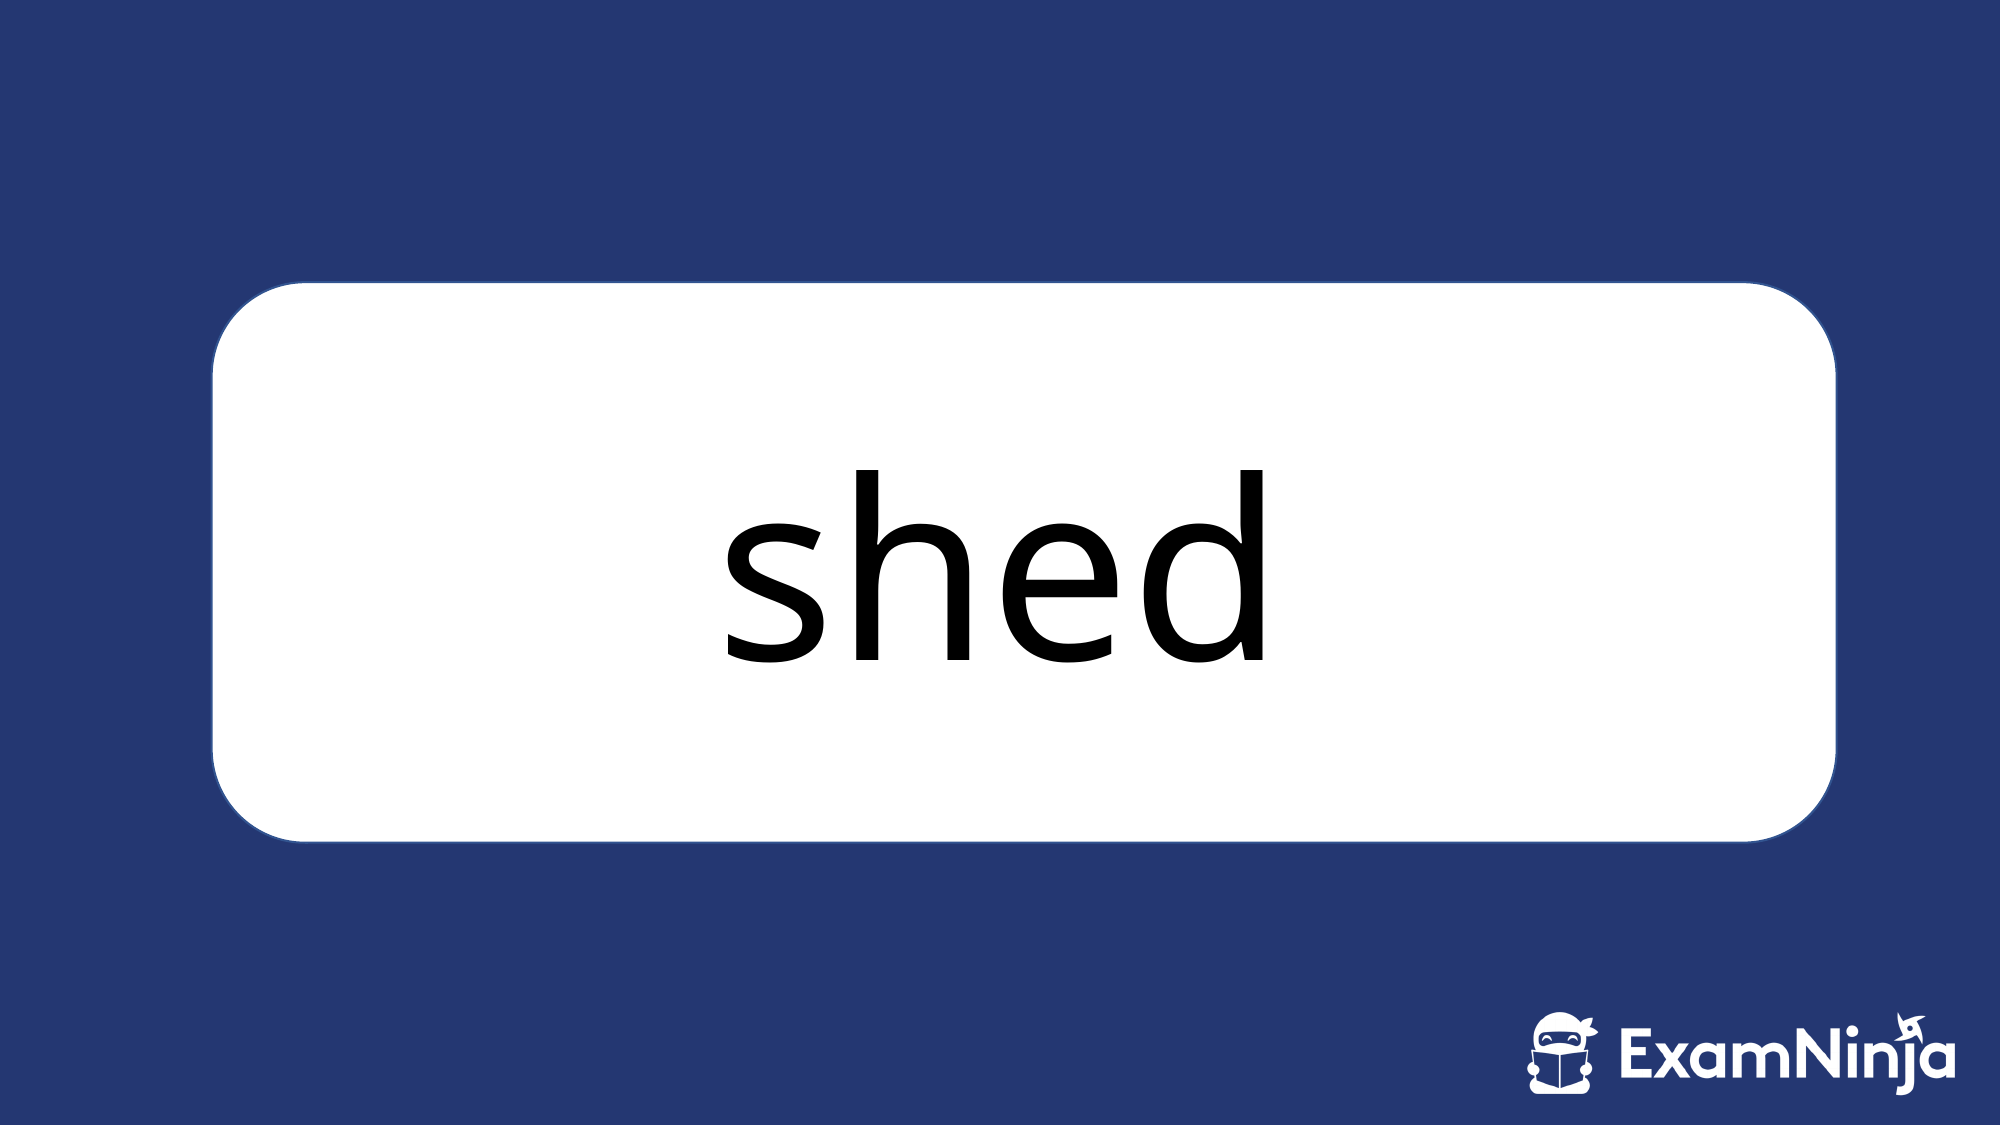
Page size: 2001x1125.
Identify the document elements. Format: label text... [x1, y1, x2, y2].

text_box [210, 719, 1838, 844]
text_box shed [143, 403, 1857, 719]
picture [1501, 1003, 1979, 1102]
text_box [210, 281, 1838, 403]
